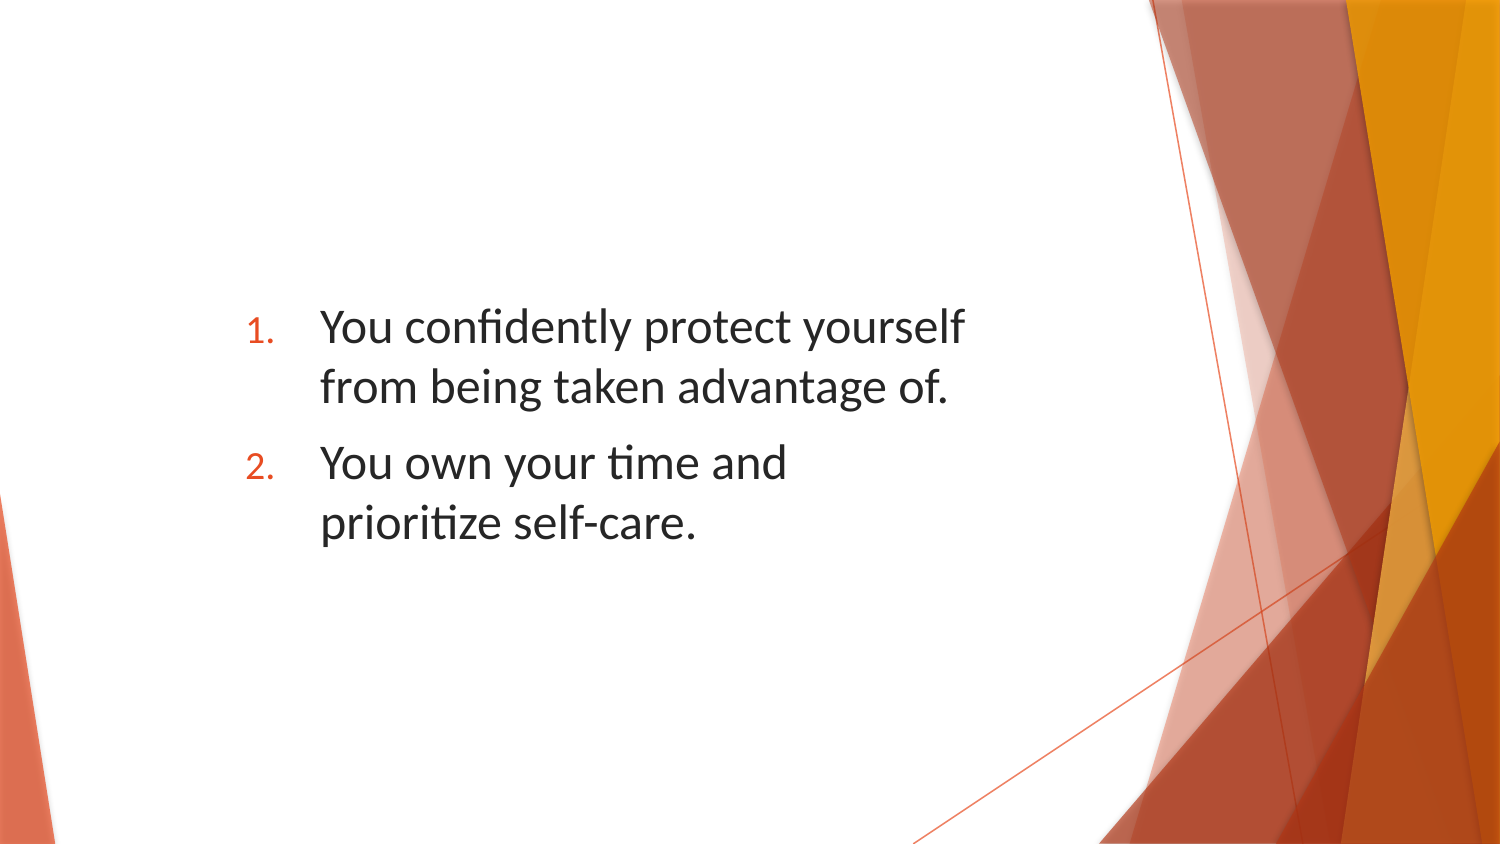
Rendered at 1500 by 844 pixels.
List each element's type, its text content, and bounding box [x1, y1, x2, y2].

list You confidently protect yourself from being taken advantage of. You own your time and prioritize self-care. [230, 114, 987, 729]
